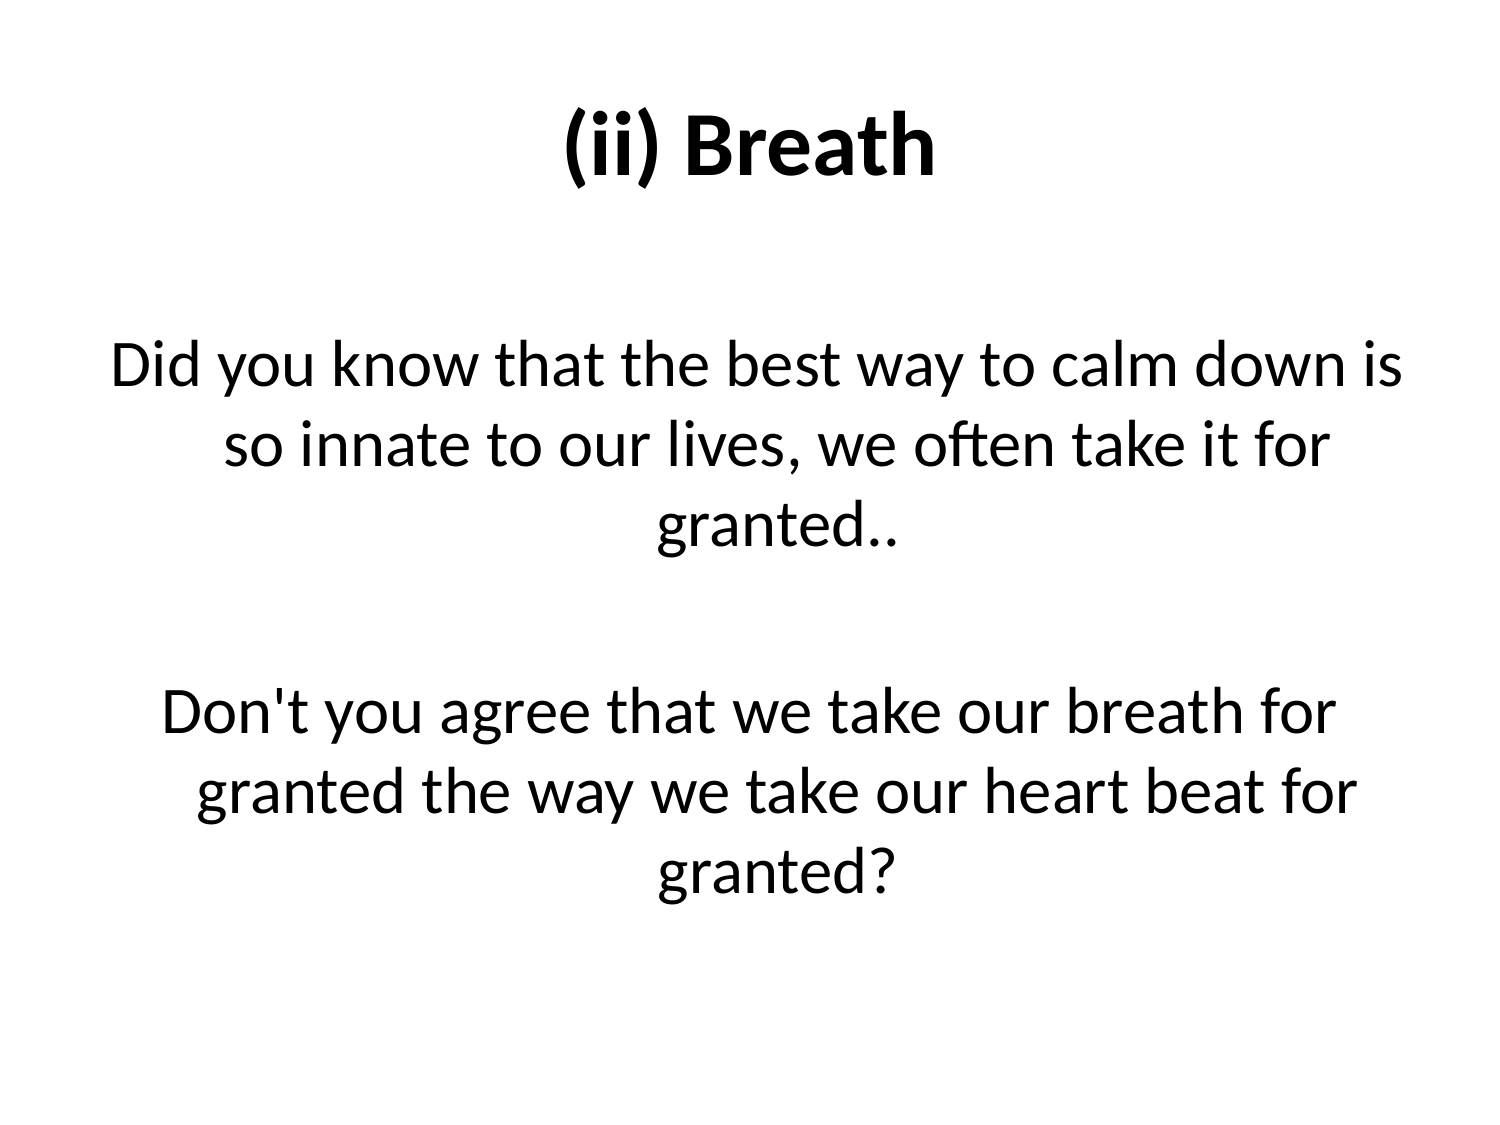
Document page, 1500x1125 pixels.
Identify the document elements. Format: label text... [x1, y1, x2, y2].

title (ii) Breath [75, 45, 1425, 233]
list Did you know that the best way to calm down is so innate to our lives, we often take it for granted.. Don't you agree that we take our breath for granted the way we take our heart beat for granted? [75, 312, 1425, 1005]
